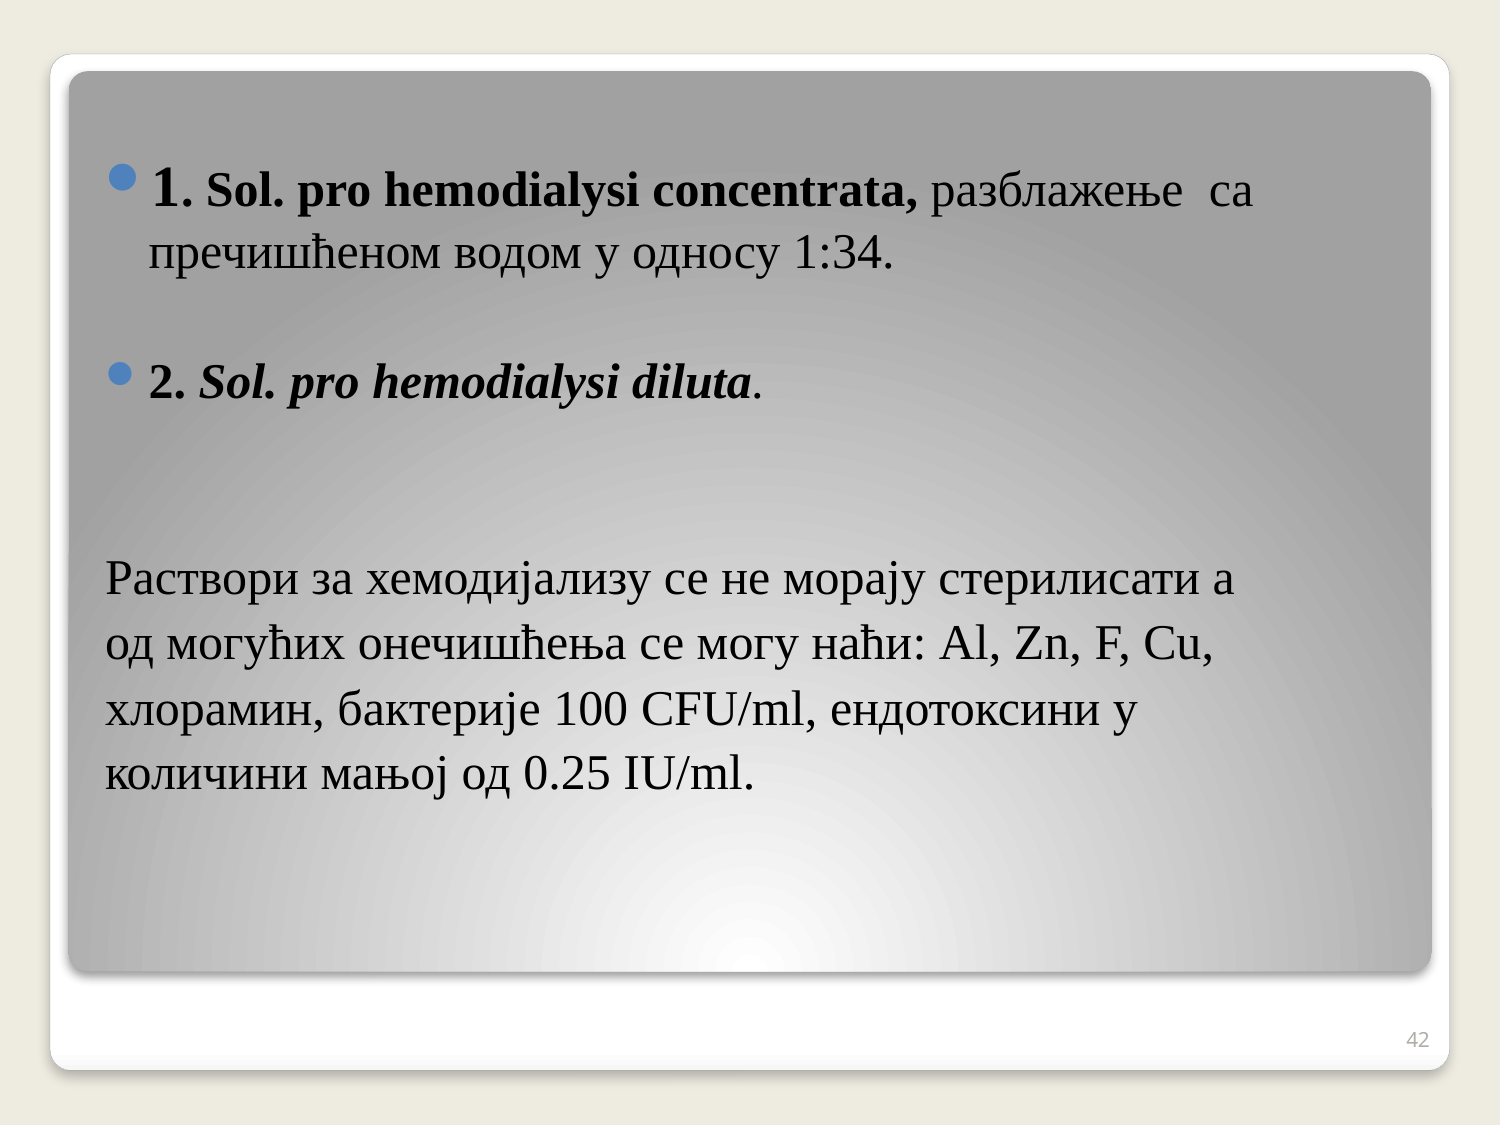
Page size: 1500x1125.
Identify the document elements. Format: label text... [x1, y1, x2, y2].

list 1. Sol. pro hemodialysi concentrata, разблажење са пречишћеном водом у односу 1:34. 2. Sol. pro hemodialysi diluta. Раствори за хемодијализу се не морају стерилисати а од могућих онечишћења се могу наћи: Al, Zn, F, Cu, хлорамин, бактерије 100 CFU/ml, ендотоксини у количини мањој од 0.25 IU/ml. [75, 58, 1434, 1063]
slide_number 42 [1369, 1002, 1445, 1063]
